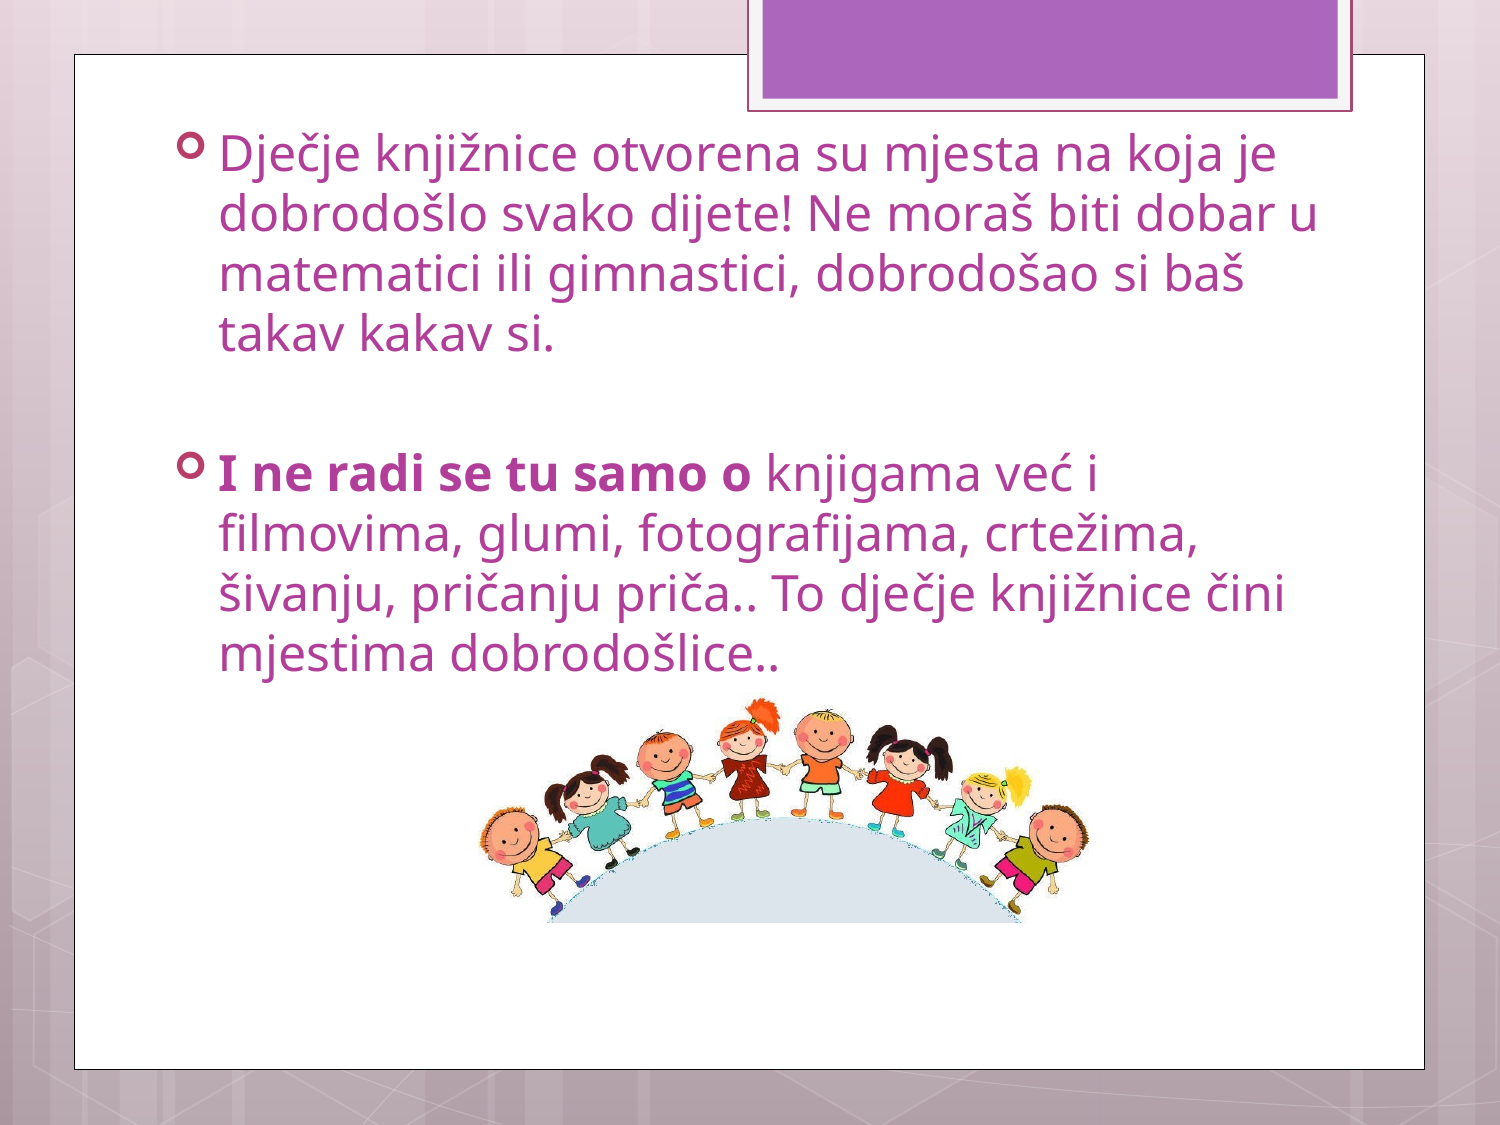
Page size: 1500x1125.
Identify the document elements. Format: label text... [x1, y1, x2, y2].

picture [478, 692, 1093, 923]
list Dječje knjižnice otvorena su mjesta na koja je dobrodošlo svako dijete! Ne moraš biti dobar u matematici ili gimnastici, dobrodošao si baš takav kakav si. I ne radi se tu samo o knjigama već i filmovima, glumi, fotografijama, crtežima, šivanju, pričanju priča.. To dječje knjižnice čini mjestima dobrodošlice.. [147, 113, 1353, 1000]
